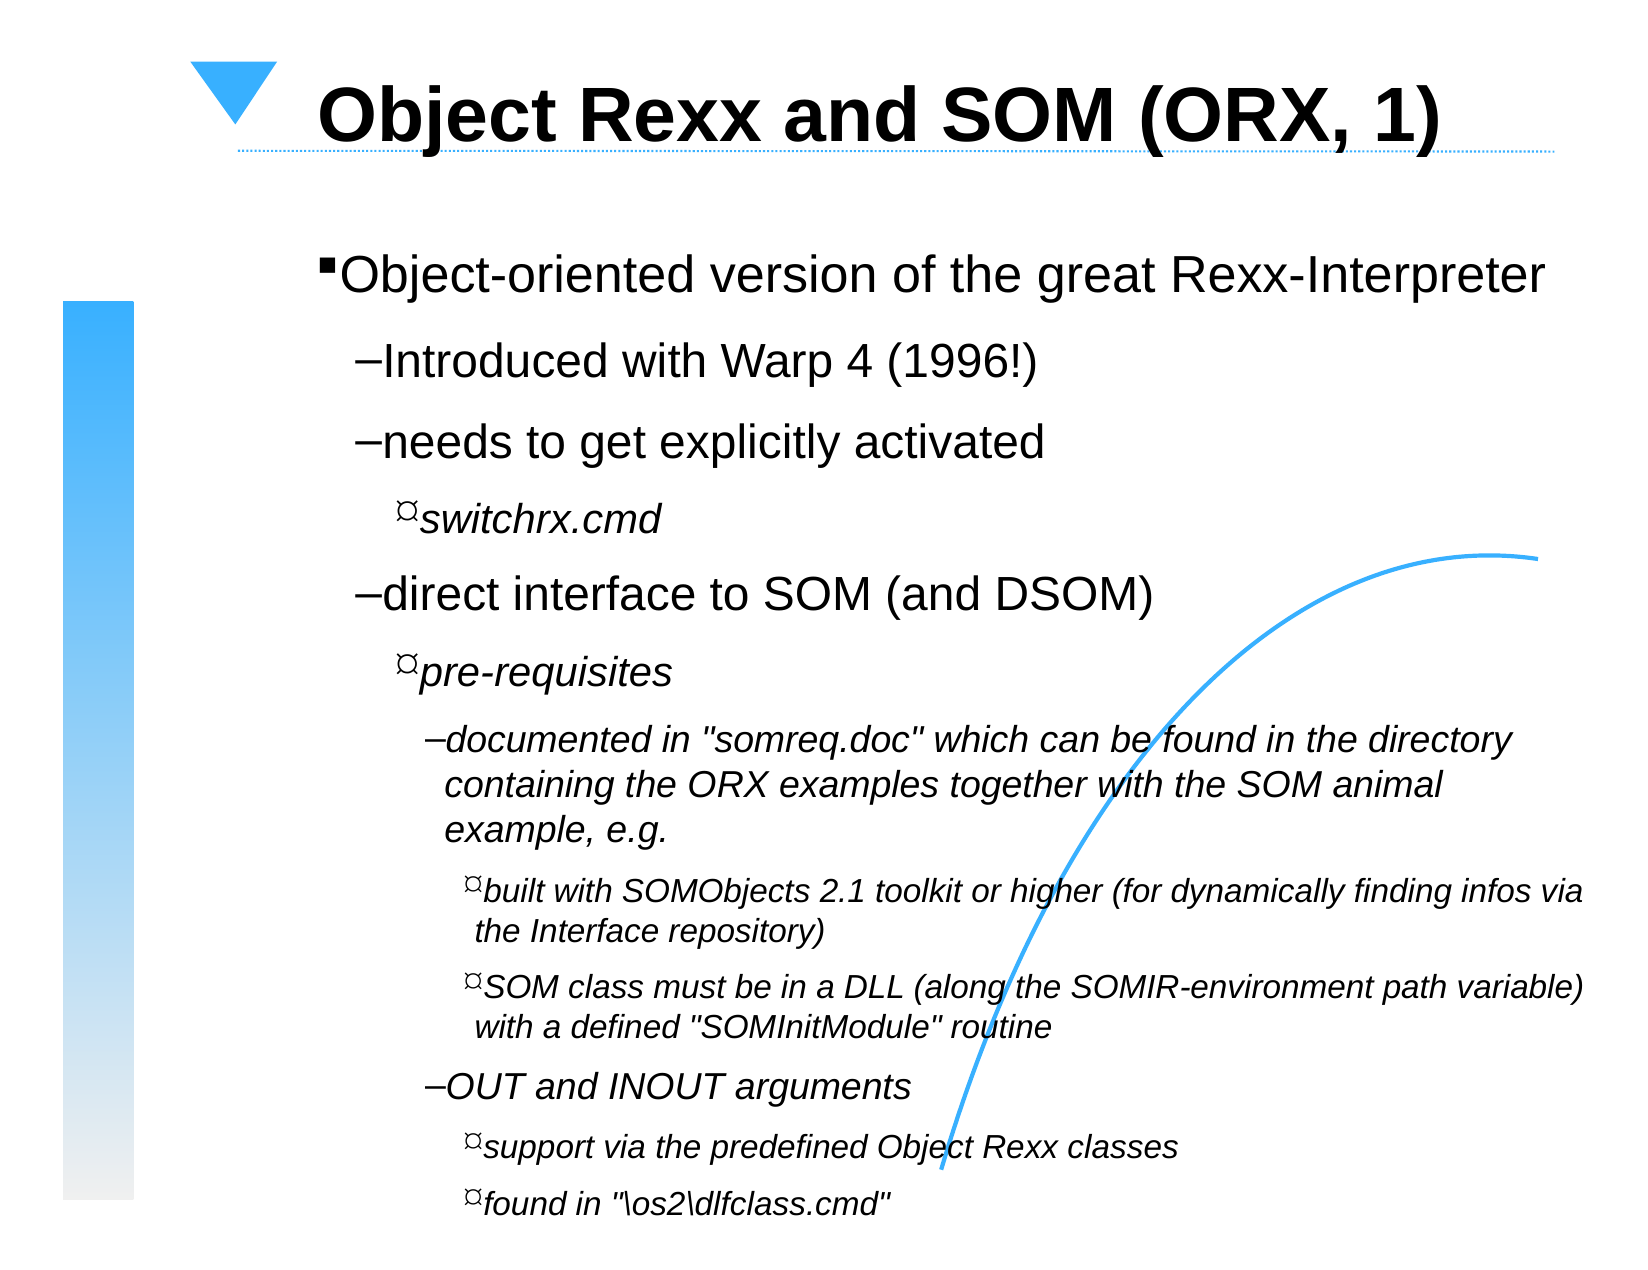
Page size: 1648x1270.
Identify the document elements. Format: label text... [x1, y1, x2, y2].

text_box [63, 301, 134, 1200]
text_box Object Rexx and SOM (ORX, 1) [317, 64, 1549, 158]
text_box [190, 61, 278, 125]
text_box Object-oriented version of the great Rexx-Interpreter Introduced with Warp 4 (1996!) needs to get explicitly activated switchrx.cmd direct interface to SOM (and DSOM) pre-requisites documented in "somreq.doc" which can be found in the directory containing the ORX examples together with the SOM animal example, e.g. built with SOMObjects 2.1 toolkit or higher (for dynamically finding infos via the Interface repository) SOM class must be in a DLL (along the SOMIR-environment path variable) with a defined "SOMInitModule" routine OUT and INOUT arguments support via the predefined Object Rexx classes found in "\os2\dlfclass.cmd" [315, 240, 1598, 1223]
